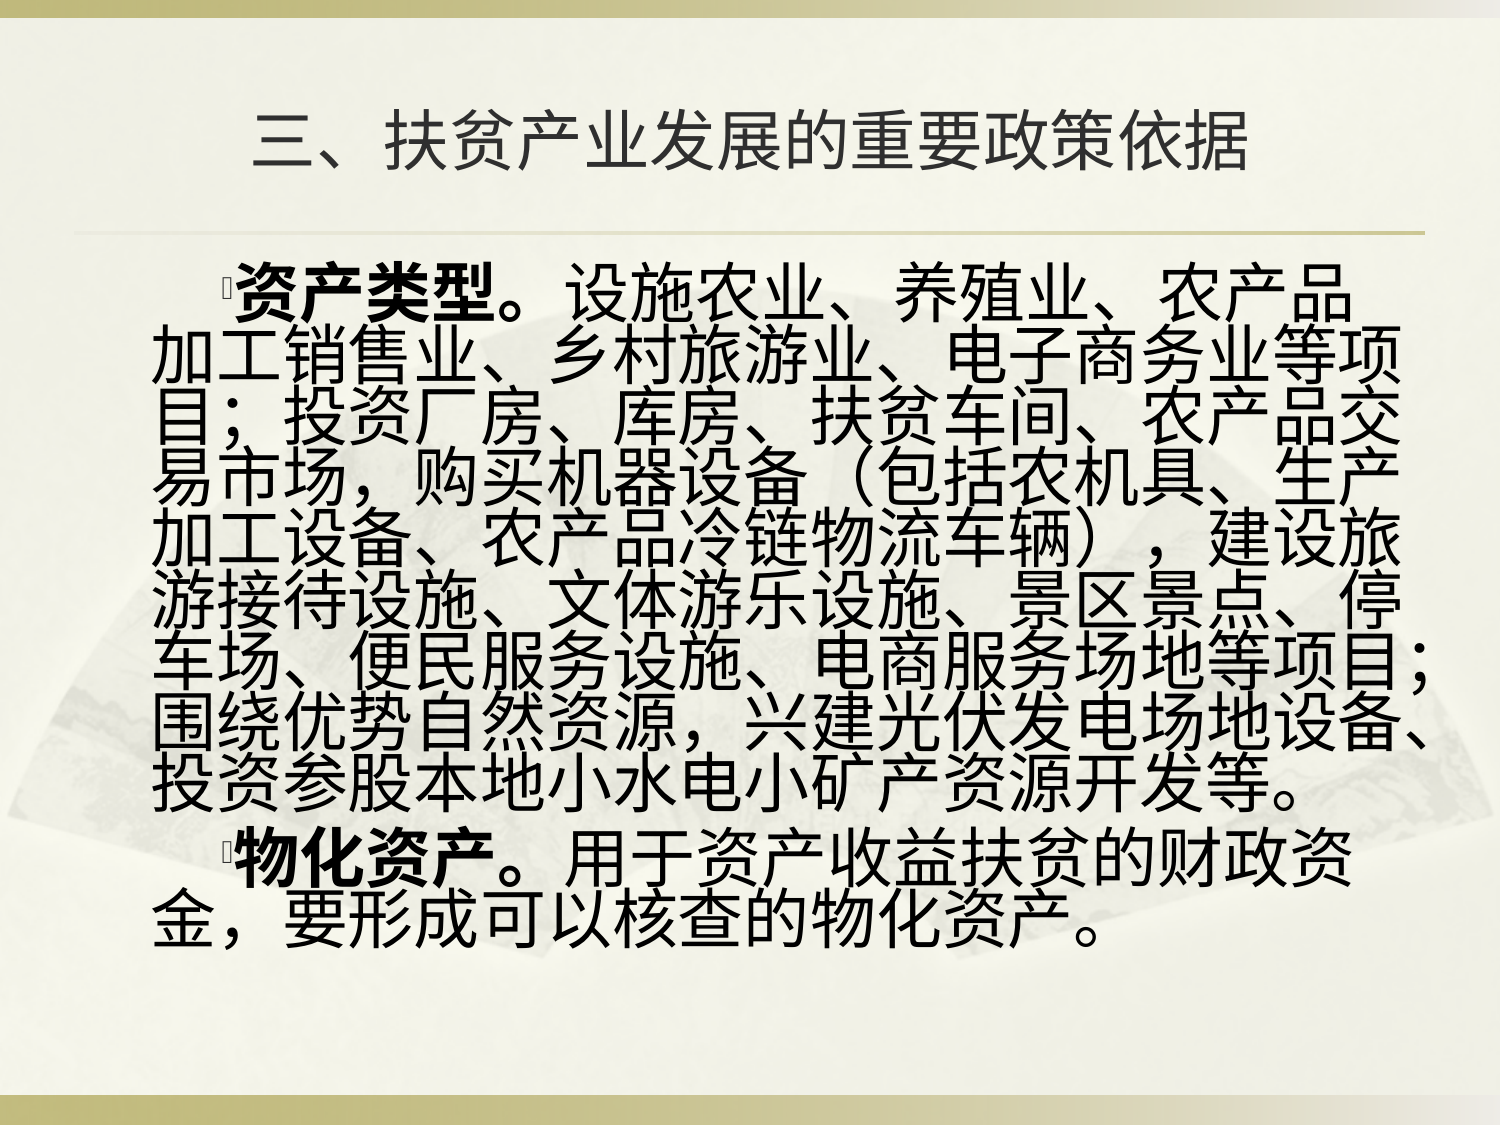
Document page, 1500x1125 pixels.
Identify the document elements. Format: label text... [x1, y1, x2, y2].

title 三、扶贫产业发展的重要政策依据 [75, 45, 1425, 233]
list 资产类型。设施农业、养殖业、农产品加工销售业、乡村旅游业、电子商务业等项目；投资厂房、库房、扶贫车间、农产品交易市场，购买机器设备（包括农机具、生产加工设备、农产品冷链物流车辆），建设旅游接待设施、文体游乐设施、景区景点、停车场、便民服务设施、电商服务场地等项目；围绕优势自然资源，兴建光伏发电场地设备、投资参股本地小水电小矿产资源开发等。 物化资产。用于资产收益扶贫的财政资金，要形成可以核查的物化资产。 [75, 262, 1425, 1032]
